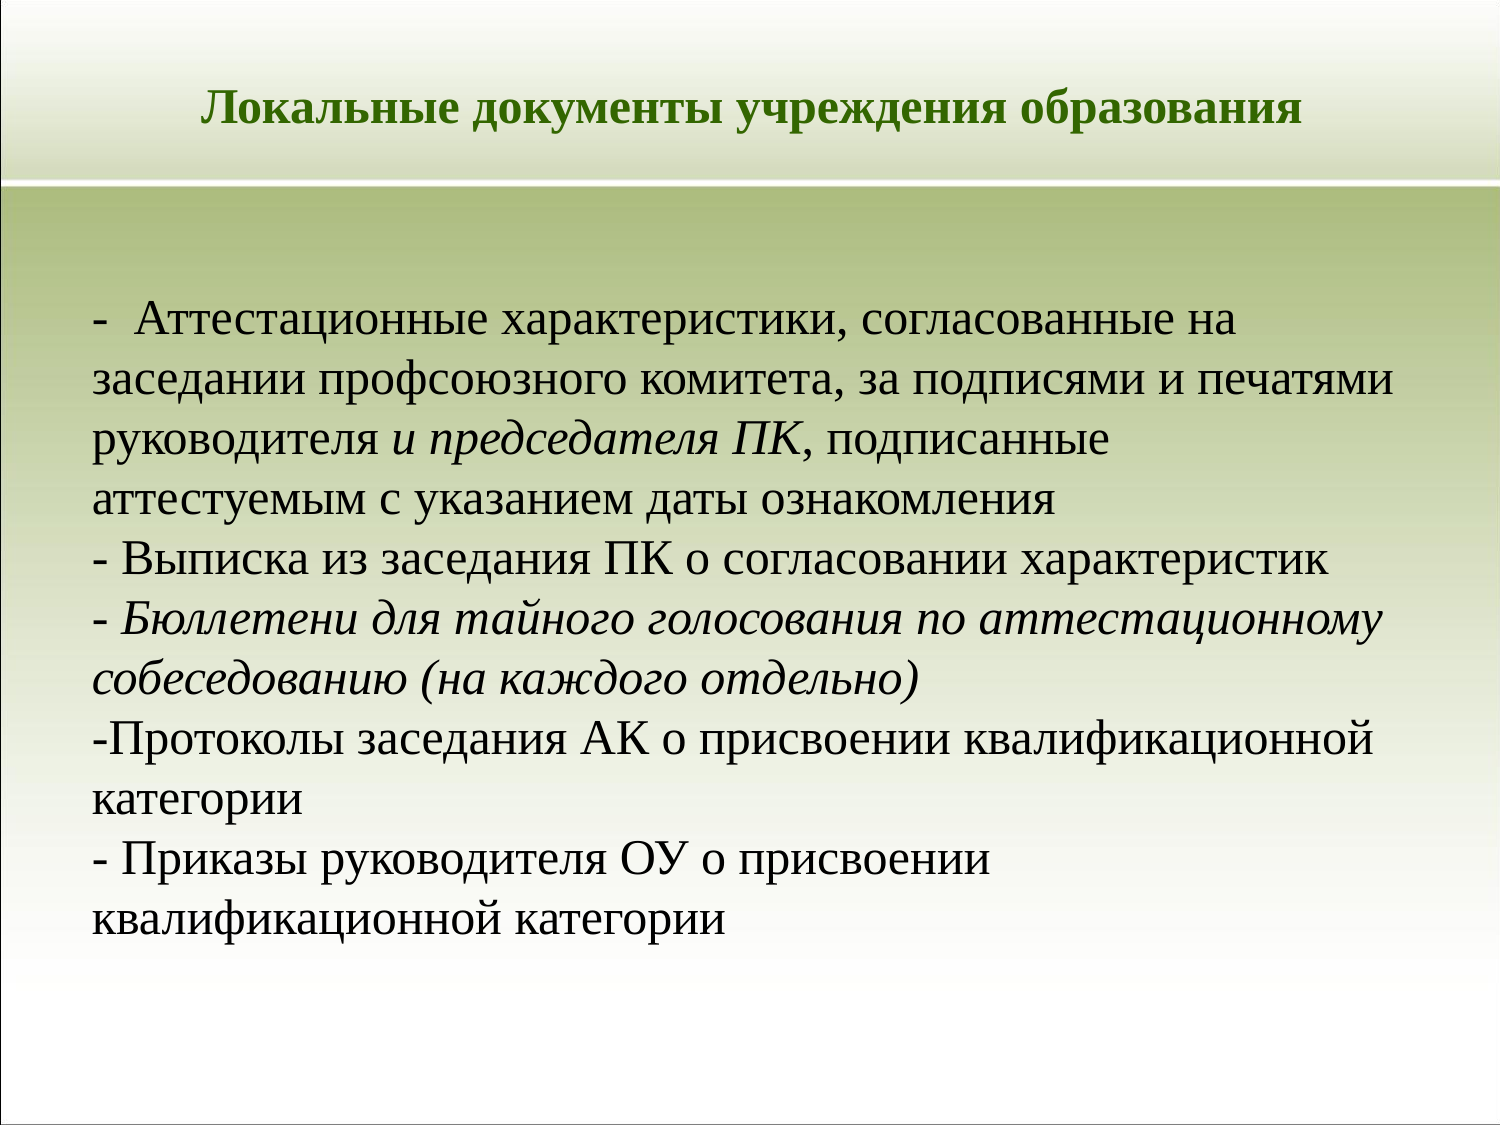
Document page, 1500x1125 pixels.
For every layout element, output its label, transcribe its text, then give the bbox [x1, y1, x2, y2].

title - Аттестационные характеристики, согласованные на заседании профсоюзного комитета, за подписями и печатями руководителя и председателя ПК, подписанные аттестуемым с указанием даты ознакомления - Выписка из заседания ПК о согласовании характеристик - Бюллетени для тайного голосования по аттестационному собеседованию (на каждого отдельно) -Протоколы заседания АК о присвоении квалификационной категории - Приказы руководителя ОУ о присвоении квалификационной категории [76, 207, 1412, 1071]
picture [0, 0, 1500, 1125]
text_box Локальные документы учреждения образования [186, 66, 1318, 142]
